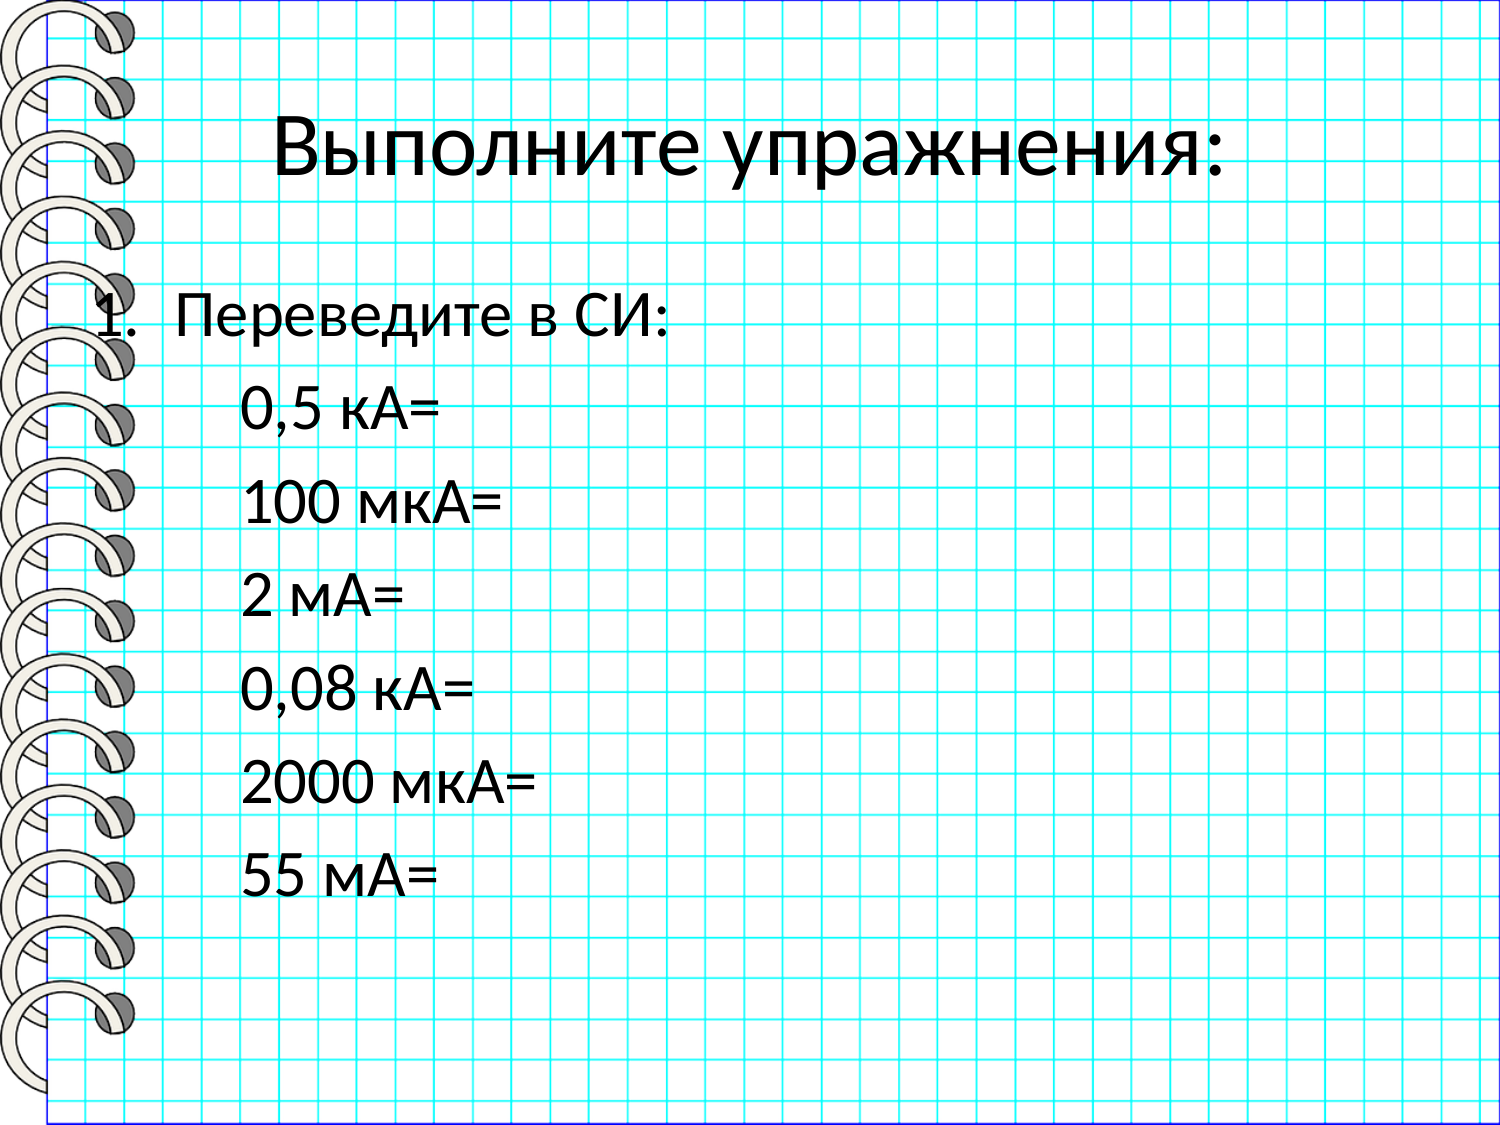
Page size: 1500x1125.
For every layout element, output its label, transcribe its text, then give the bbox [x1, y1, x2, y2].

list Переведите в СИ: 0,5 кА= 100 мкА= 2 мА= 0,08 кА= 2000 мкА= 55 мА= [75, 262, 1425, 1005]
title Выполните упражнения: [75, 45, 1425, 233]
picture [0, 0, 1500, 1125]
